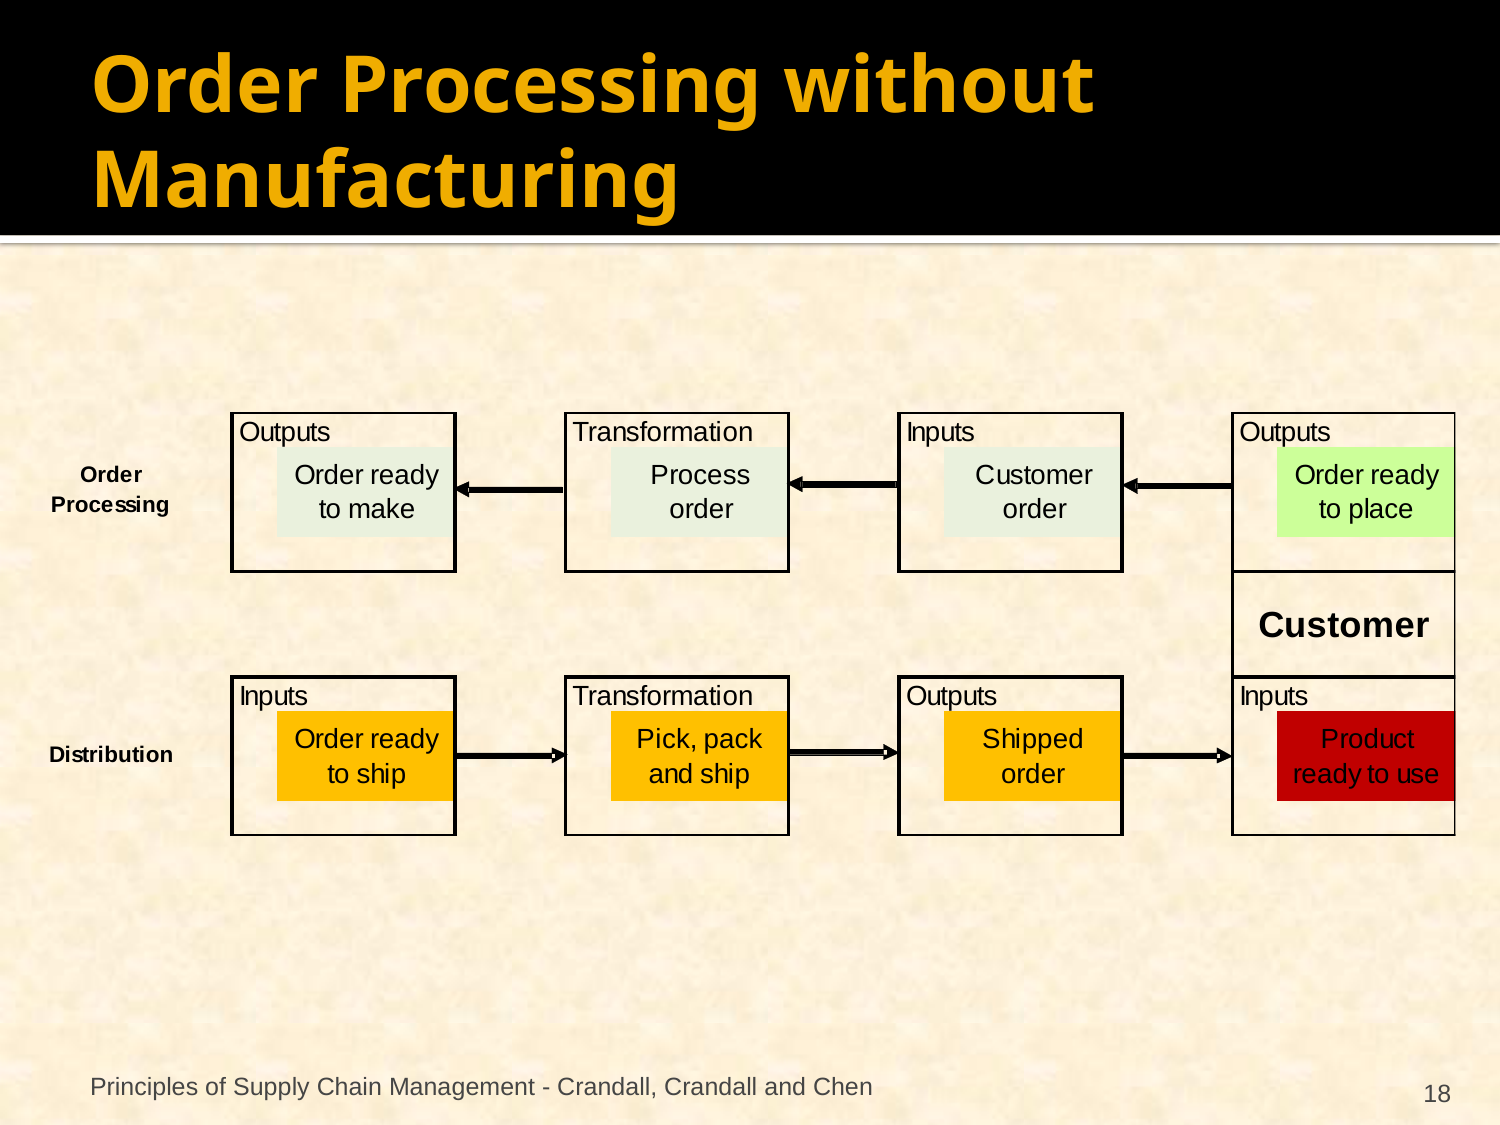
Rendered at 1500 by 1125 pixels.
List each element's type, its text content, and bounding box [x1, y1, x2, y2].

slide_number 18 [1345, 1062, 1467, 1108]
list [33, 412, 1457, 838]
title Order Processing without Manufacturing [75, 25, 1425, 231]
footer Principles of Supply Chain Management - Crandall, Crandall and Chen [75, 1062, 975, 1100]
picture [0, 243, 1500, 1125]
